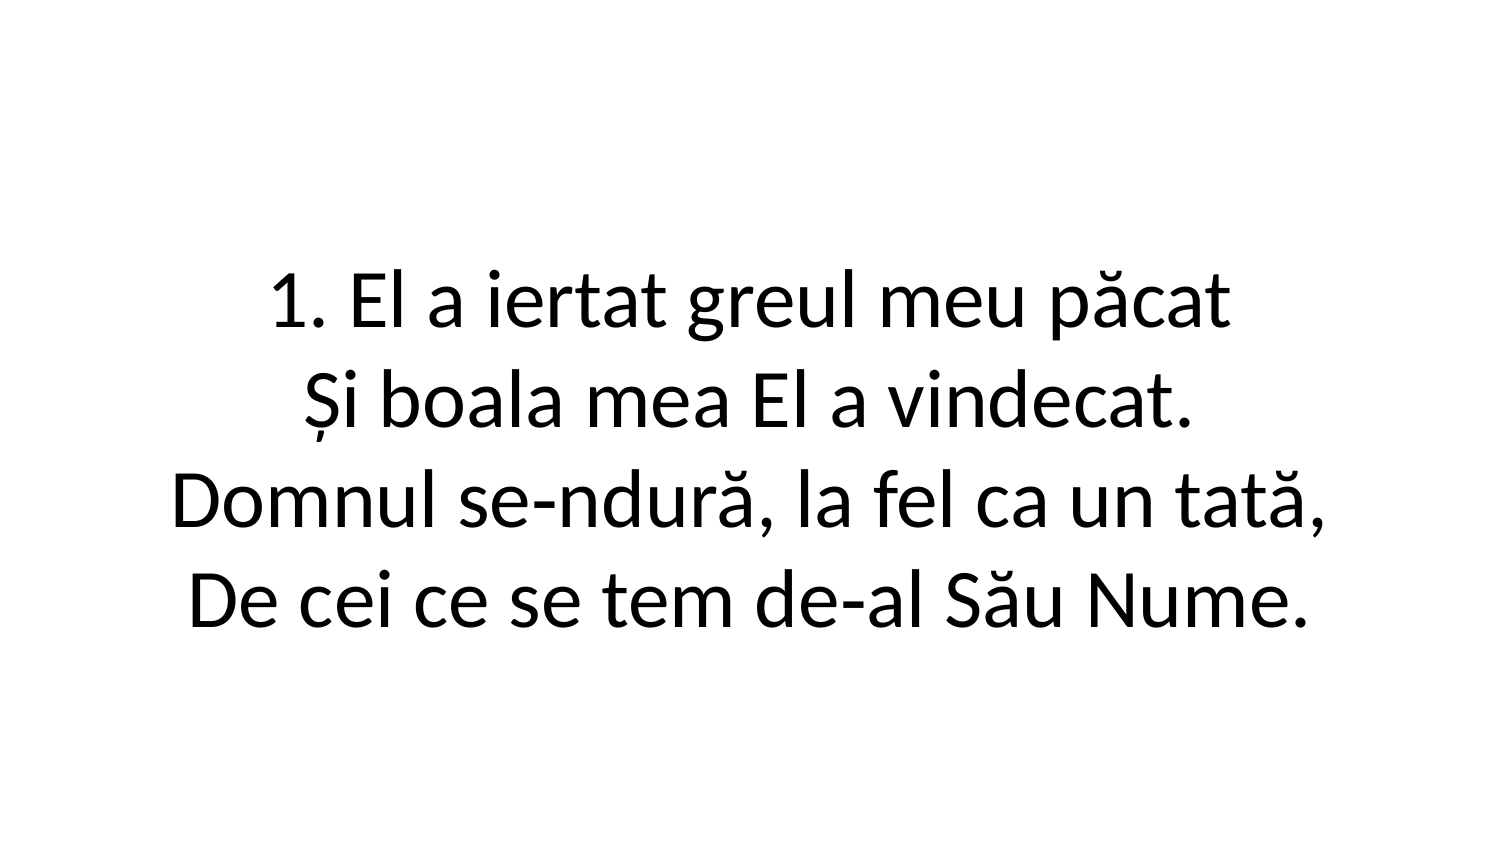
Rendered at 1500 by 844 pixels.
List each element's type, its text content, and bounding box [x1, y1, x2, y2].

text_box 1. El a iertat greul meu păcat Și boala mea El a vindecat. Domnul se‑ndură, la fel ca un tată, De cei ce se tem de‑al Său Nume. [155, 192, 1345, 652]
